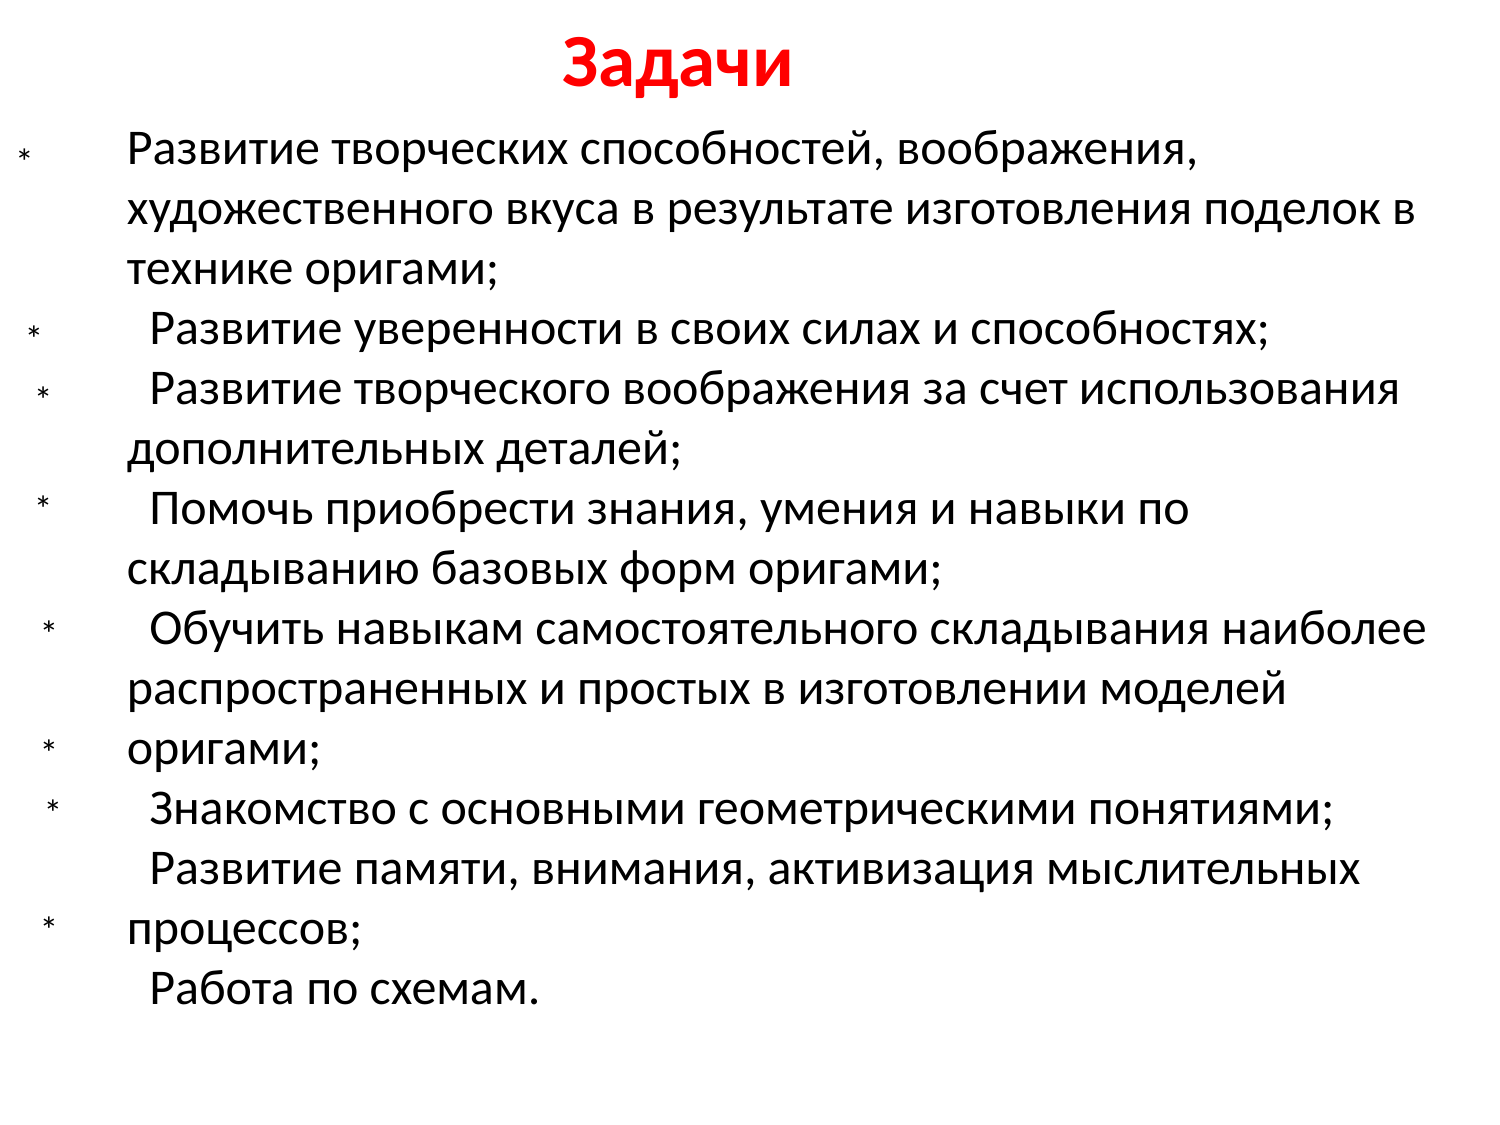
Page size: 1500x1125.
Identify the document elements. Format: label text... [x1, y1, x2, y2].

text_box * [0, 130, 49, 191]
text_box * [9, 307, 59, 368]
text_box * [19, 368, 68, 429]
text_box Развитие творческих способностей, воображения, художественного вкуса в результате изготовления поделок в технике оригами; Развитие уверенности в своих силах и способностях; Развитие творческого воображения за счет использования дополнительных деталей; Помочь приобрести знания, умения и навыки по складыванию базовых форм оригами; Обучить навыкам самостоятельного складывания наиболее распространенных и простых в изготовлении моделей оригами; Знакомство с основными геометрическими понятиями; Развитие памяти, внимания, активизация мыслительных процессов; Работа по схемам. [112, 106, 1487, 1022]
text_box * [24, 603, 74, 663]
text_box * [24, 898, 74, 959]
text_box Задачи [547, 4, 810, 106]
text_box * [28, 781, 78, 842]
text_box * [24, 721, 74, 781]
text_box * [19, 477, 68, 538]
